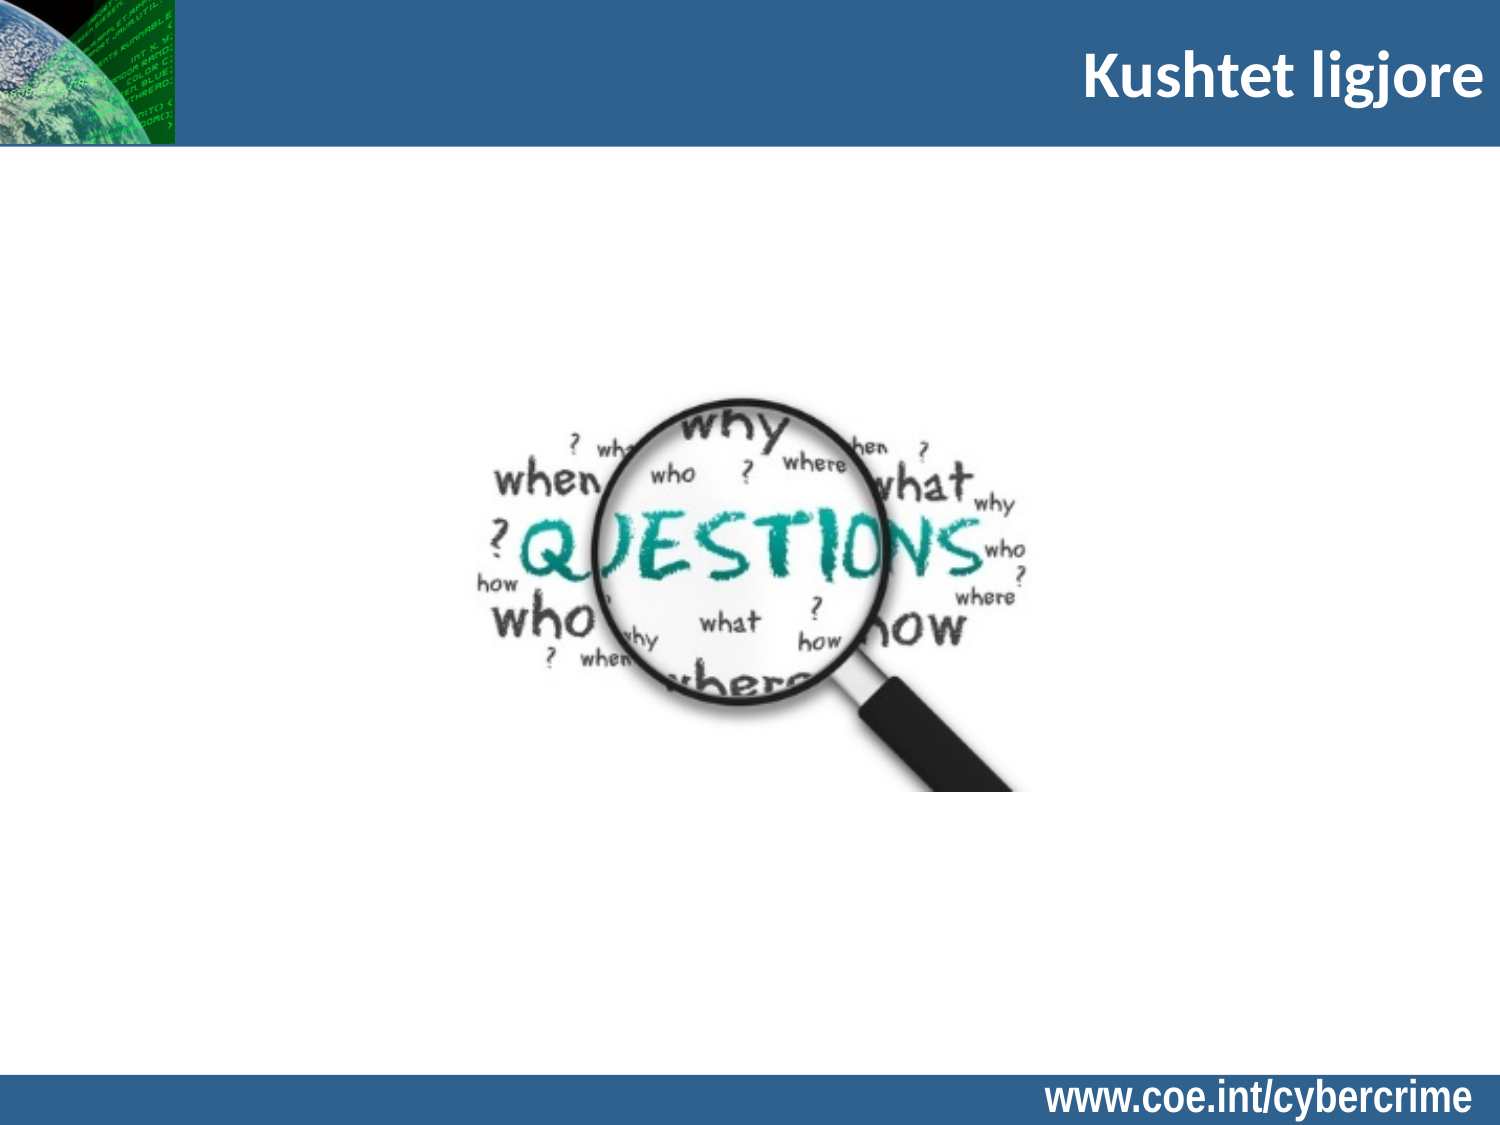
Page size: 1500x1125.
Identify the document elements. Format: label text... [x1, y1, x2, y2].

text_box [0, 1073, 1030, 1125]
picture [0, 0, 175, 144]
text_box Kushtet ligjore [177, 0, 1500, 149]
picture [443, 332, 1057, 793]
text_box www.coe.int/cybercrime [1030, 1059, 1500, 1125]
